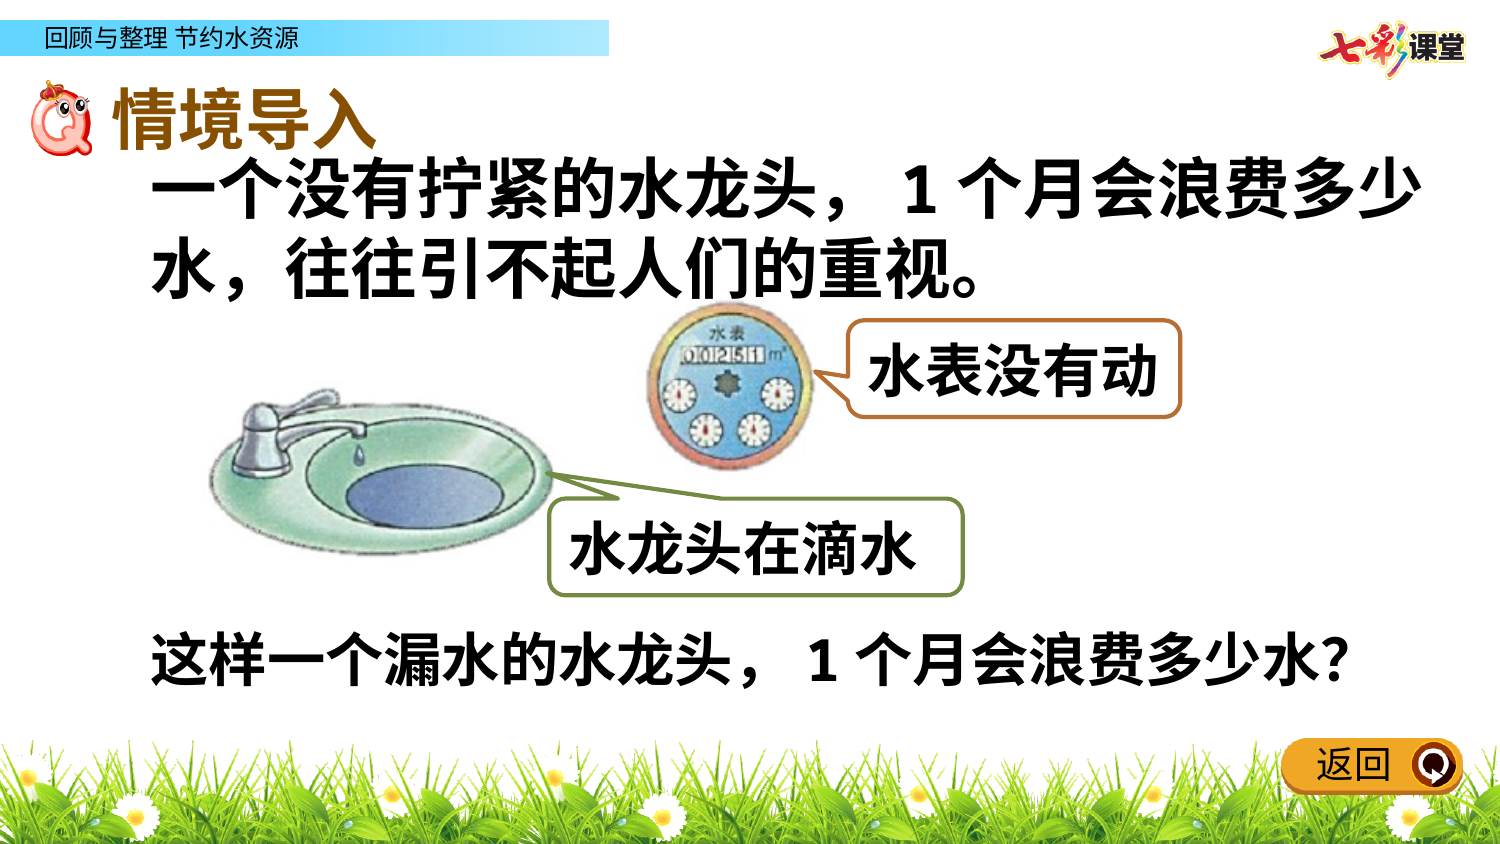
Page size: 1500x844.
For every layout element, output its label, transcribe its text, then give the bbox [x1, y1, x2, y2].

picture [190, 359, 565, 564]
picture [0, 740, 1500, 844]
text_box 这样一个漏水的水龙头，1个月会浪费多少水？ [135, 615, 1396, 701]
text_box 水表没有动 [838, 318, 1183, 420]
picture [1316, 20, 1468, 80]
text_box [1281, 733, 1464, 795]
text_box 一个没有拧紧的水龙头，1个月会浪费多少水，往往引不起人们的重视。 [135, 139, 1447, 315]
picture [626, 279, 835, 481]
picture [31, 80, 92, 156]
text_box 水龙头在滴水 [547, 474, 965, 598]
text_box 情境导入 [100, 72, 404, 164]
